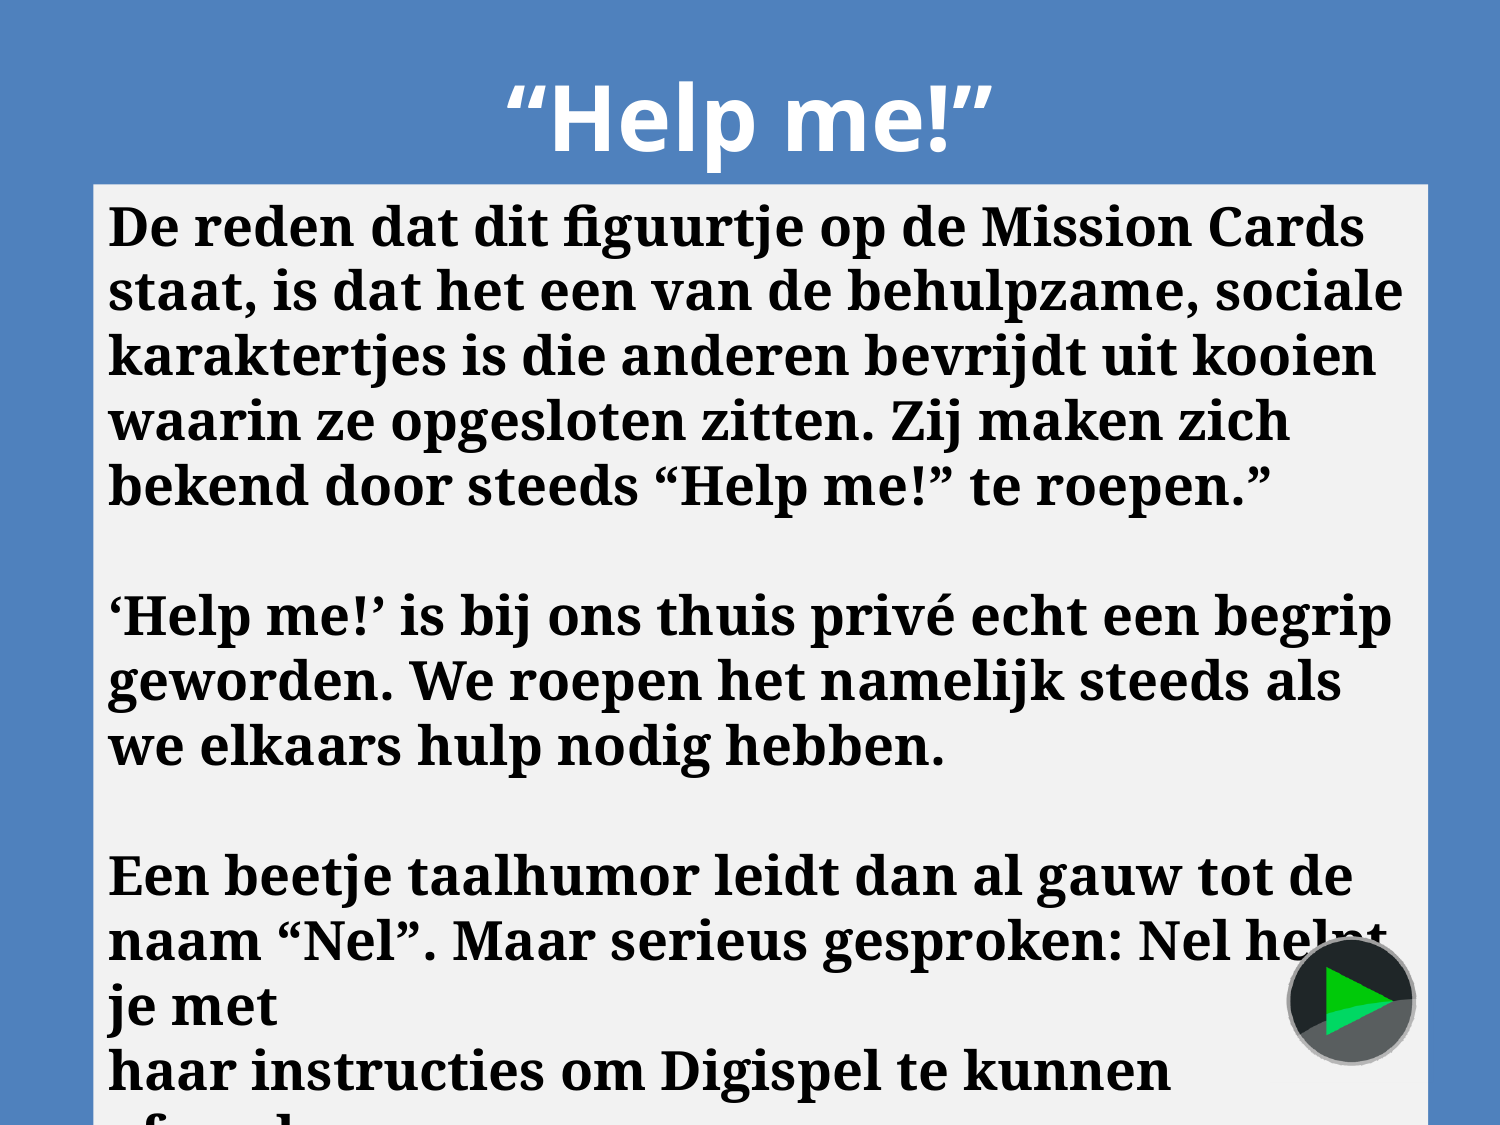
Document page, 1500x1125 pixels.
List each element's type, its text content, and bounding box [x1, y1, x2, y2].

text_box De reden dat dit figuurtje op de Mission Cards staat, is dat het een van de behulpzame, sociale karaktertjes is die anderen bevrijdt uit kooien waarin ze opgesloten zitten. Zij maken zich bekend door steeds “Help me!” te roepen.” ‘Help me!’ is bij ons thuis privé echt een begrip geworden. We roepen het namelijk steeds als we elkaars hulp nodig hebben. Een beetje taalhumor leidt dan al gauw tot de naam “Nel”. Maar serieus gesproken: Nel helpt je met haar instructies om Digispel te kunnen afronden. [93, 184, 1429, 1125]
picture [1269, 917, 1434, 1083]
title “Help me!” [75, 45, 1425, 185]
